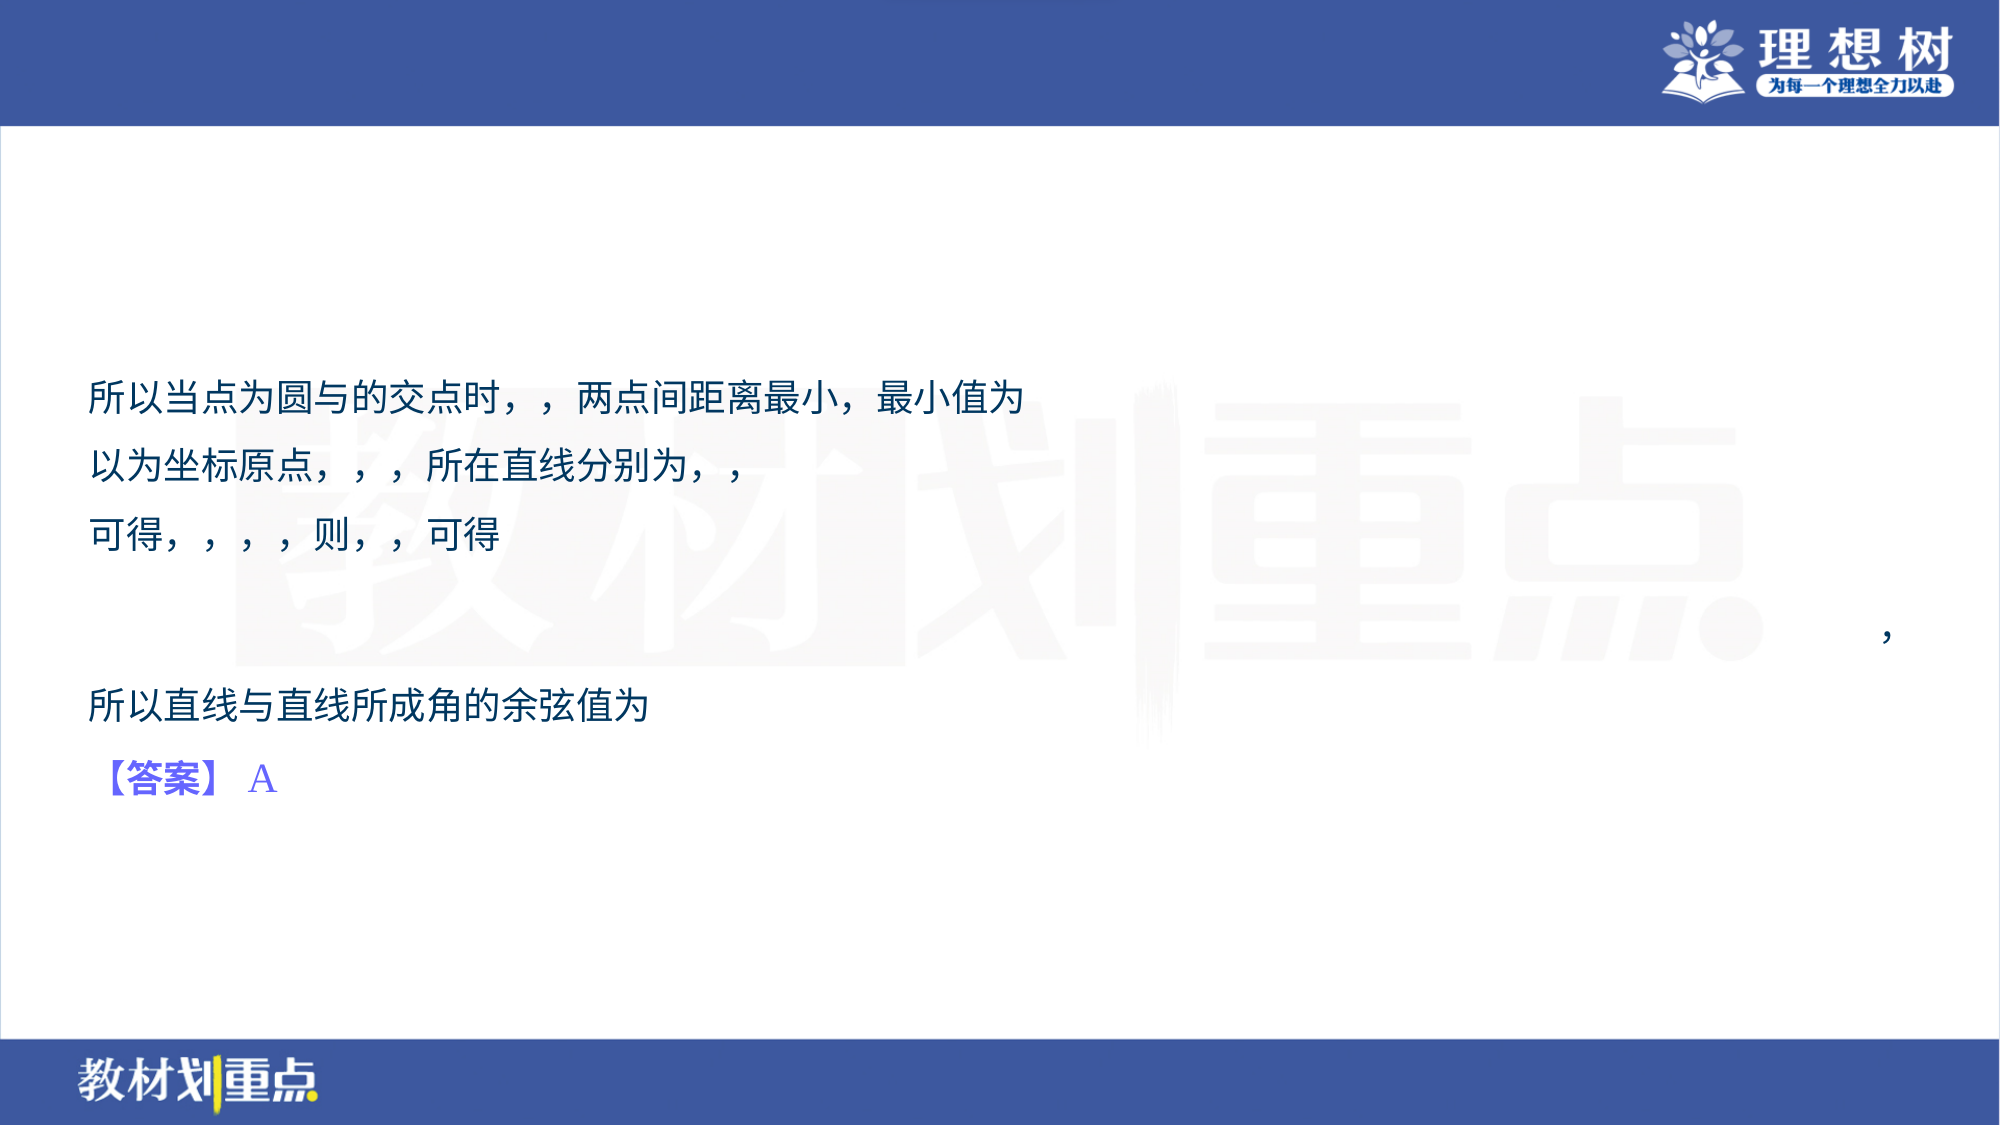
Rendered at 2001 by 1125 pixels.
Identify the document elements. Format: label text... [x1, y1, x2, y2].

picture [0, 0, 2000, 1125]
text_box 【答案】A [88, 726, 1911, 794]
